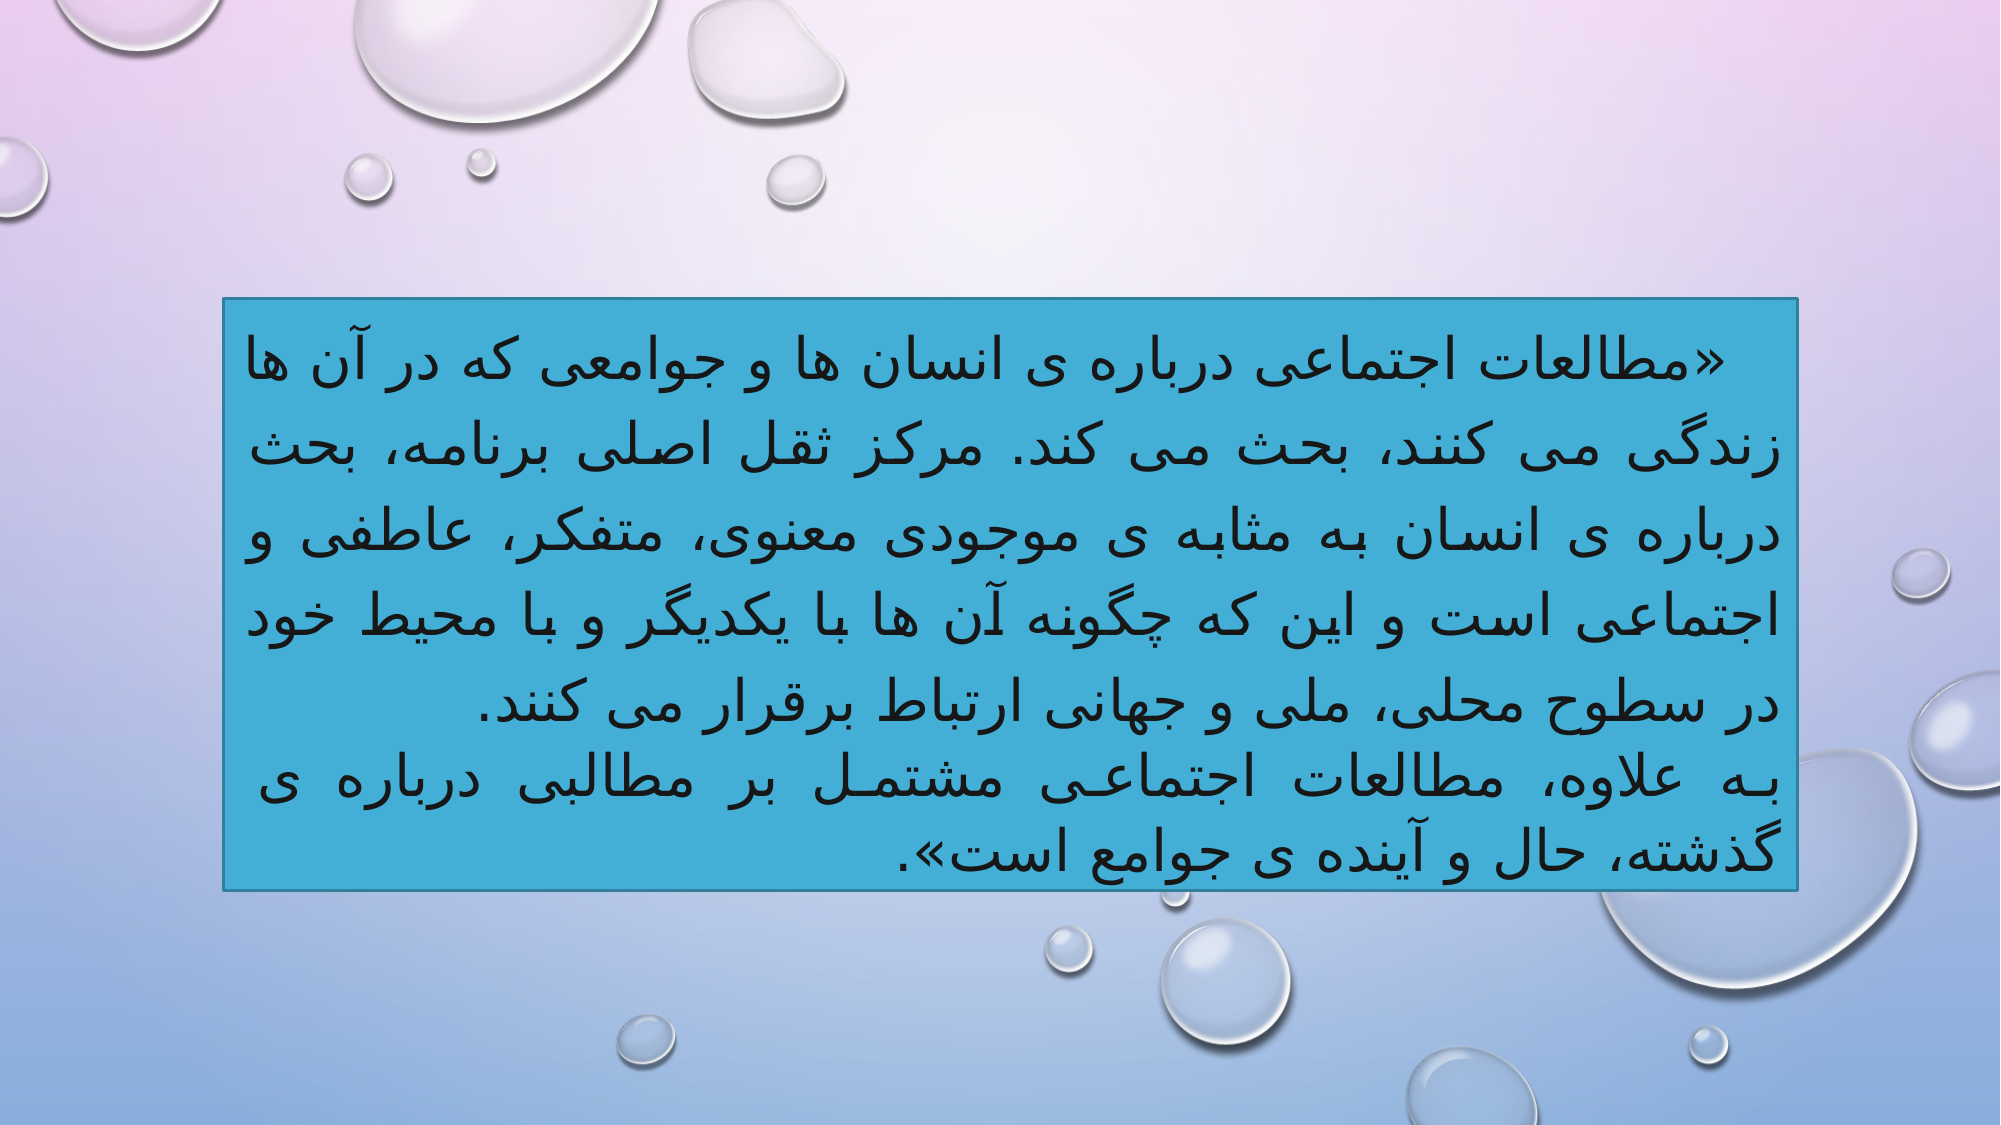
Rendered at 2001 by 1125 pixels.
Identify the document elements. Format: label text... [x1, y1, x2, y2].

picture [0, 0, 2000, 1125]
text_box «مطالعات اجتماعی درباره ی انسان ها و جوامعی که در آن ها زندگی می کنند، بحث می کند. مرکز ثقل اصلی برنامه، بحث درباره ی انسان به مثابه ی موجودی معنوی، متفکر، عاطفی و اجتماعی است و اين که چگونه آن ها با يکديگر و با محيط خود در سطوح محلی، ملی و جهانی ارتباط برقرار می کنند. به علاوه، مطالعات اجتماعی مشتمل بر مطالبی درباره ی گذشته، حال و آينده ی جوامع است». [222, 297, 1799, 892]
